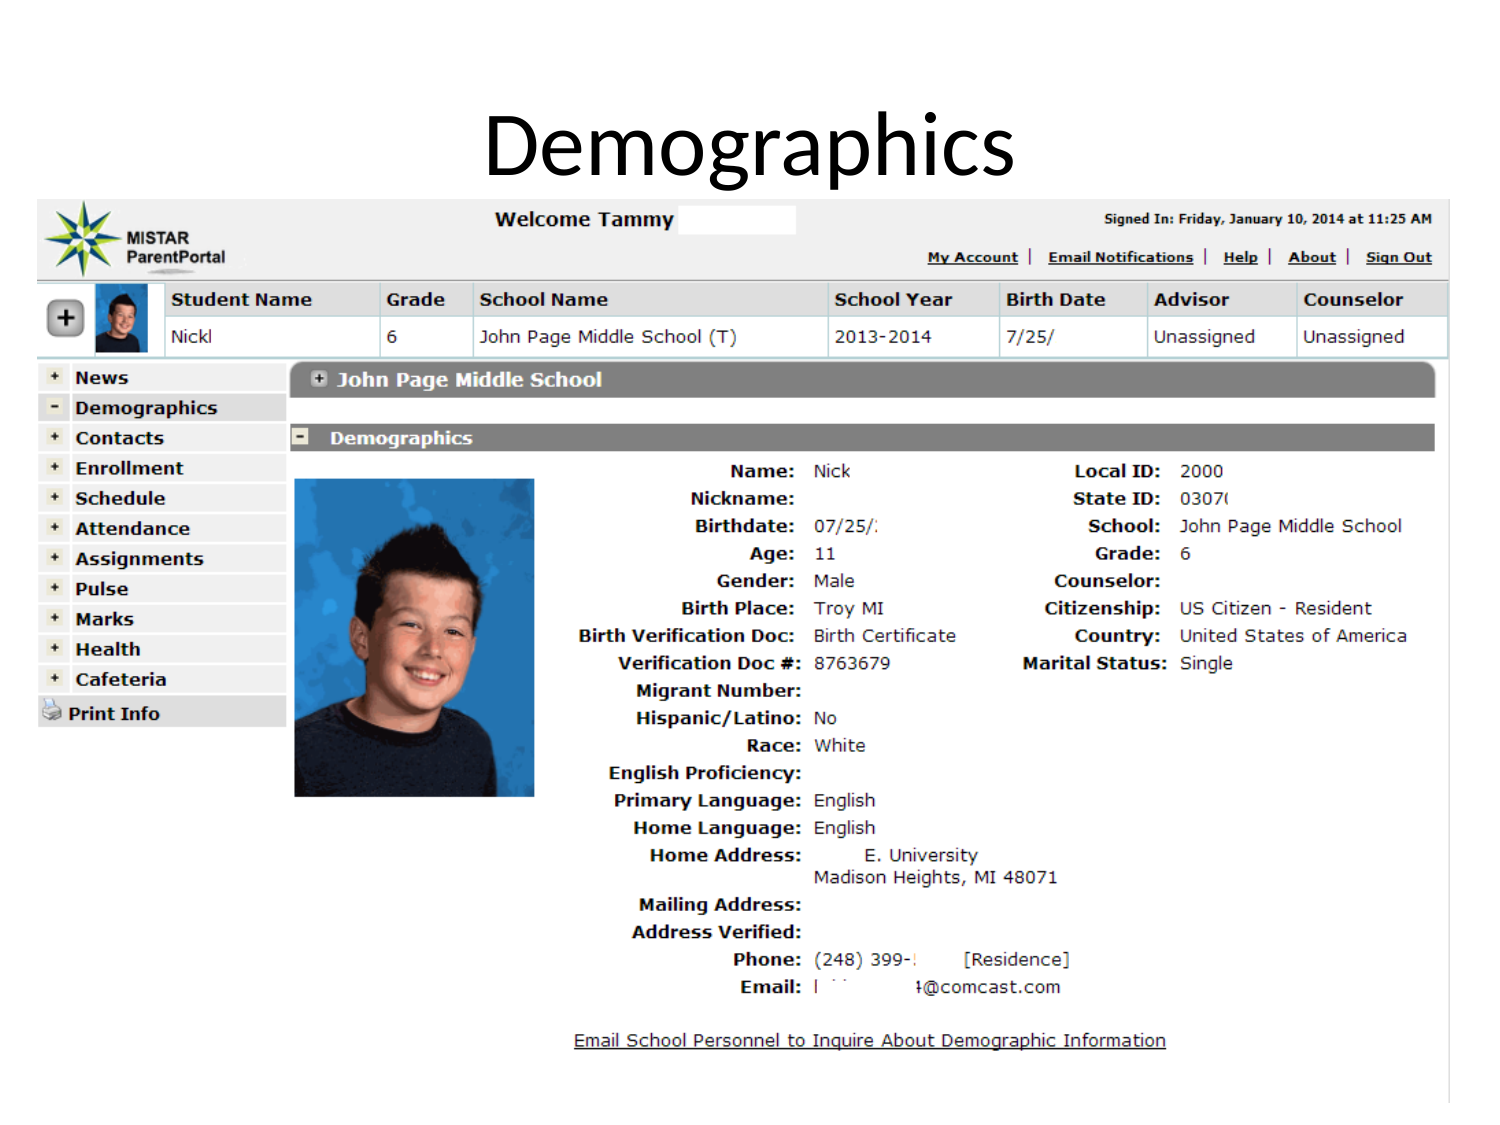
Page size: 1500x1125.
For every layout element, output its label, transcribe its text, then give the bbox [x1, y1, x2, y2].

picture [37, 199, 1451, 1104]
title Demographics [75, 45, 1425, 198]
